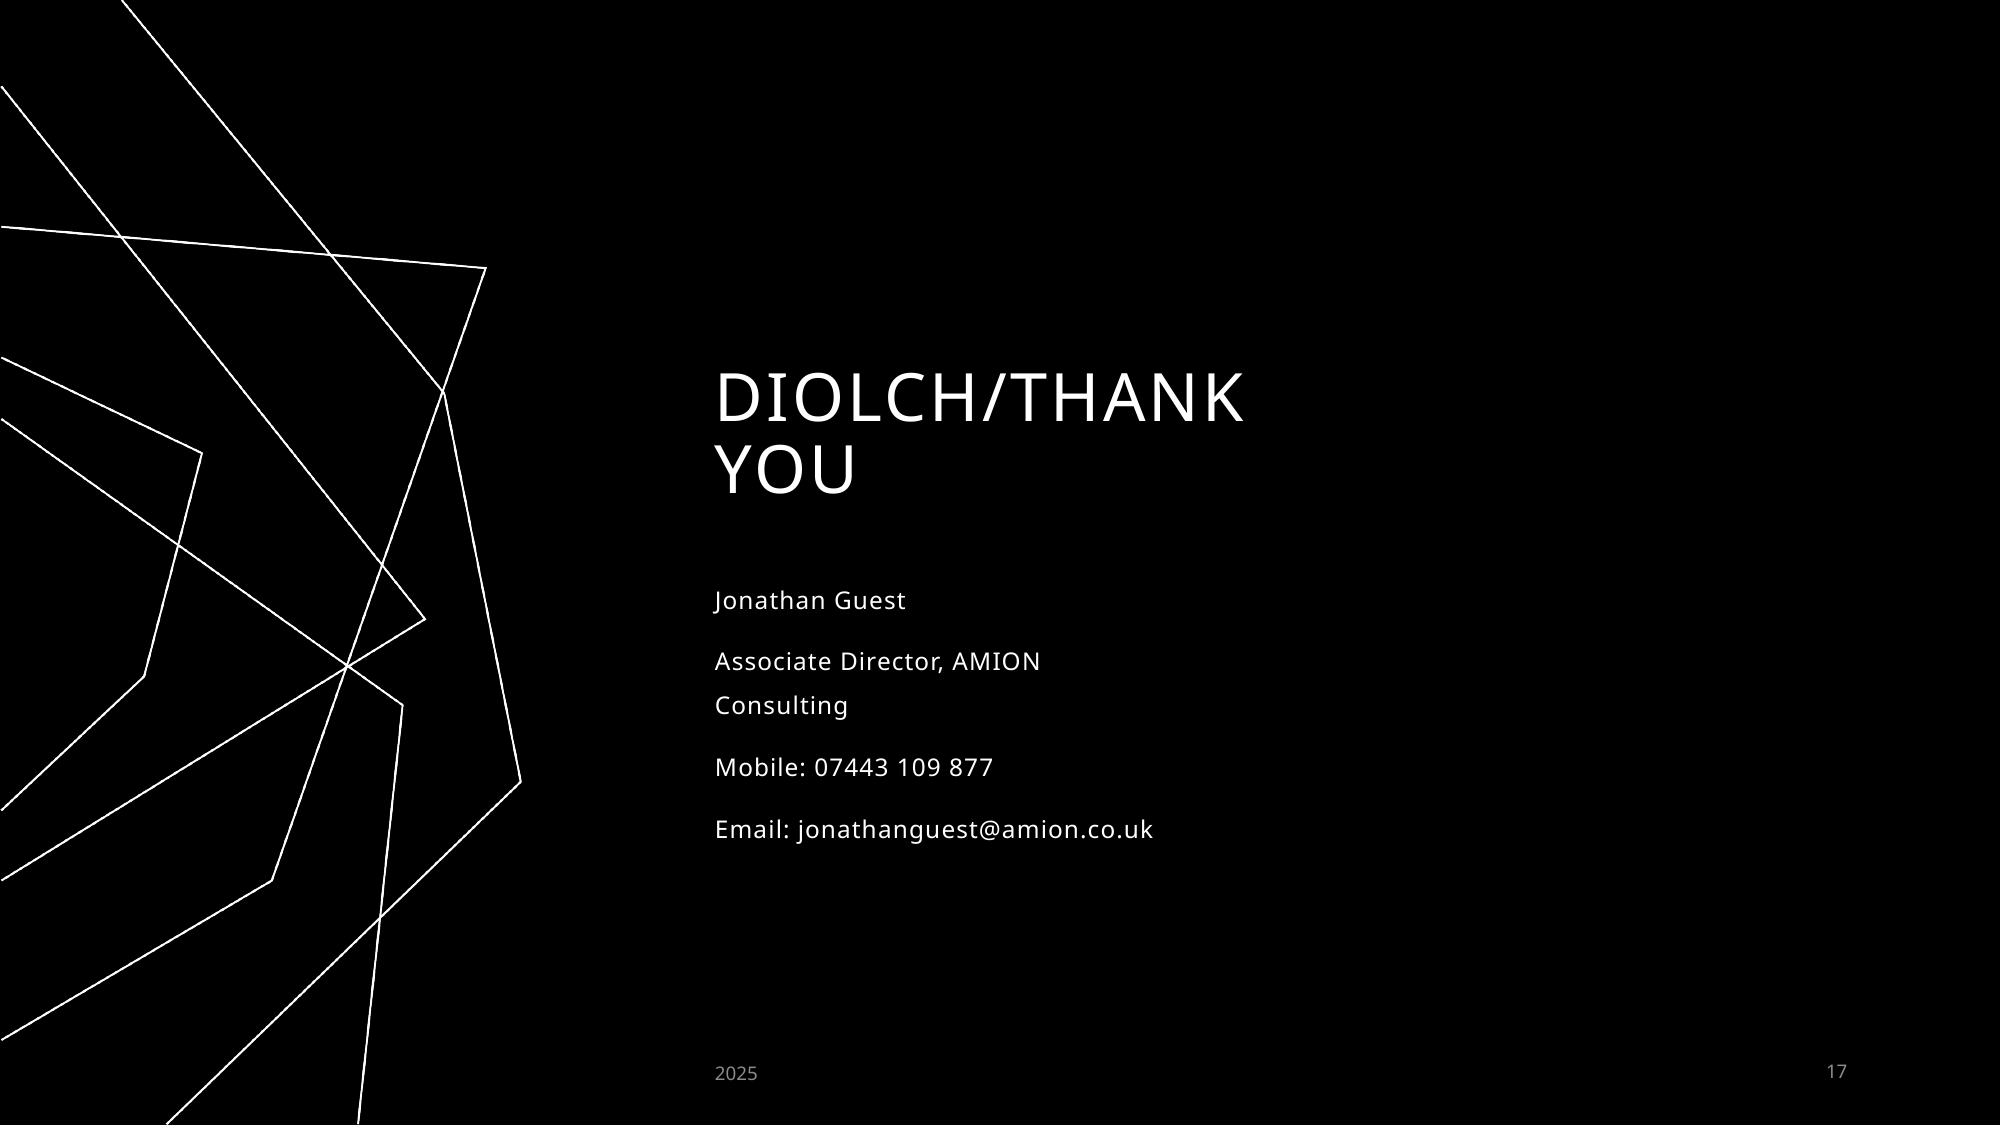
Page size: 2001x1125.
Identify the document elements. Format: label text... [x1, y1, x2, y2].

title DIOLCH/THANK YOU [699, 265, 1386, 516]
slide_number 2025 [699, 1042, 992, 1103]
text_box Jonathan Guest Associate Director, AMION Consulting Mobile: 07443 109 877 Email: jonathanguest@amion.co.uk [699, 562, 1179, 892]
picture [0, 0, 522, 1125]
slide_number 17 [1571, 1042, 1863, 1103]
